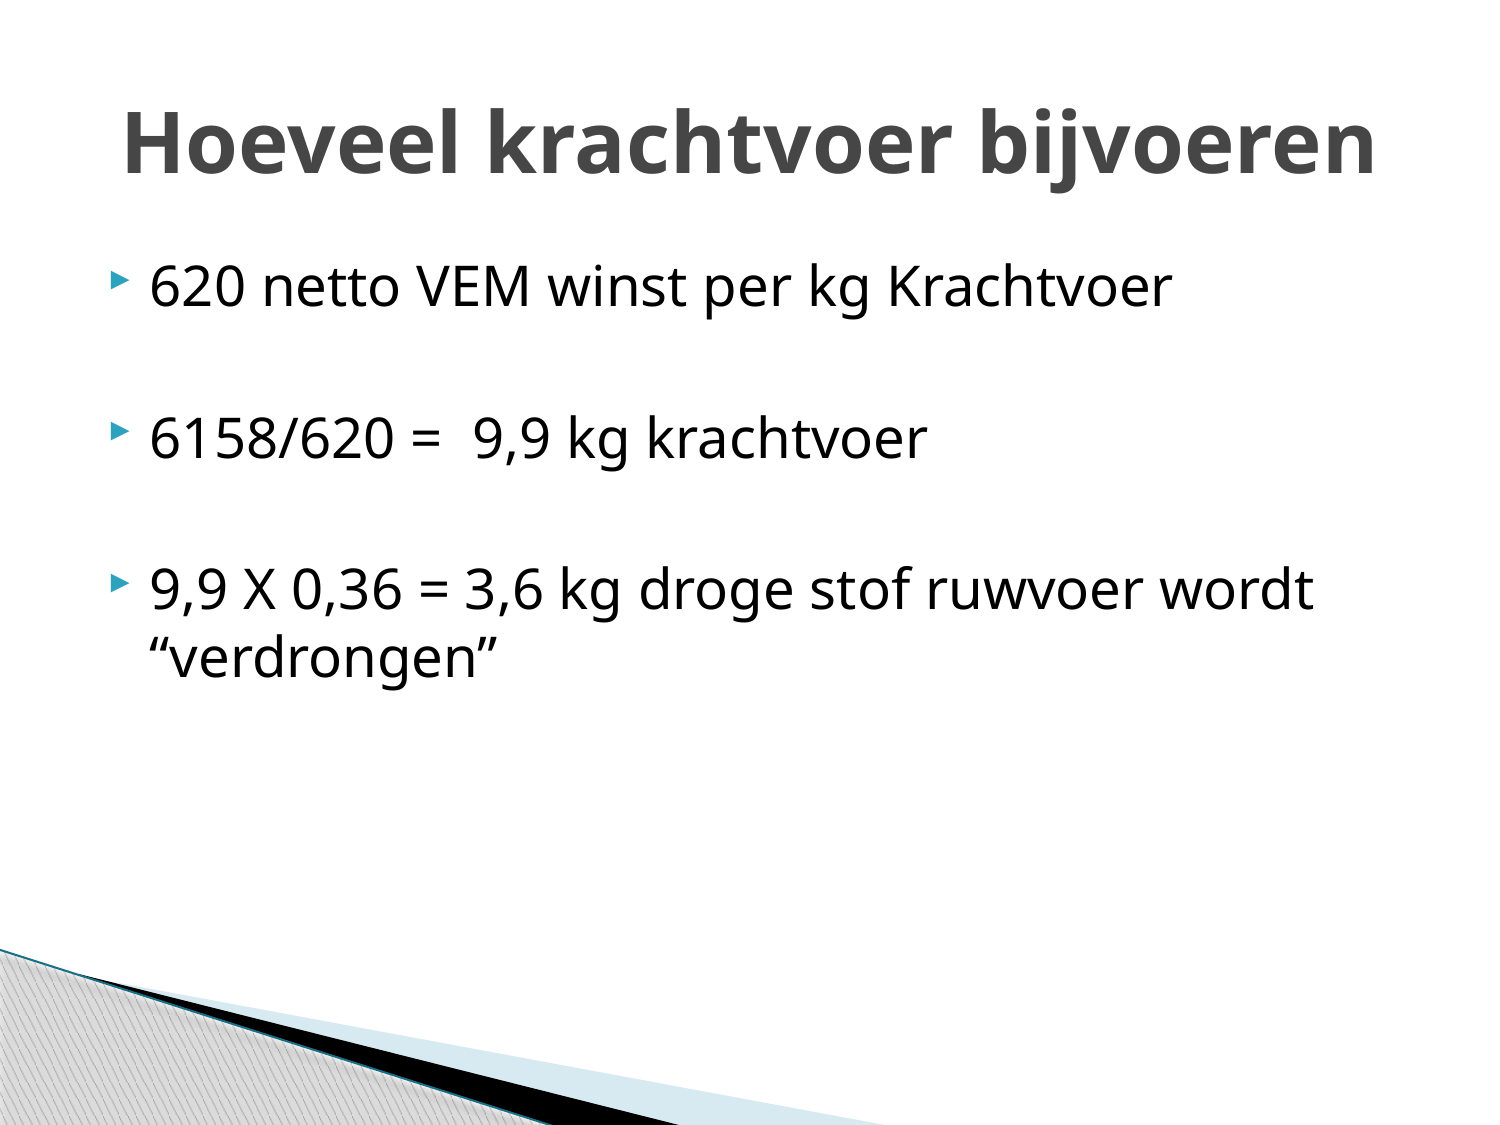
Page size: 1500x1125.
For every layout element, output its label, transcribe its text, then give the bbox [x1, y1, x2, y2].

list 620 netto VEM winst per kg Krachtvoer 6158/620 = 9,9 kg krachtvoer 9,9 X 0,36 = 3,6 kg droge stof ruwvoer wordt “verdrongen” [75, 243, 1425, 986]
title Hoeveel krachtvoer bijvoeren [75, 45, 1425, 233]
